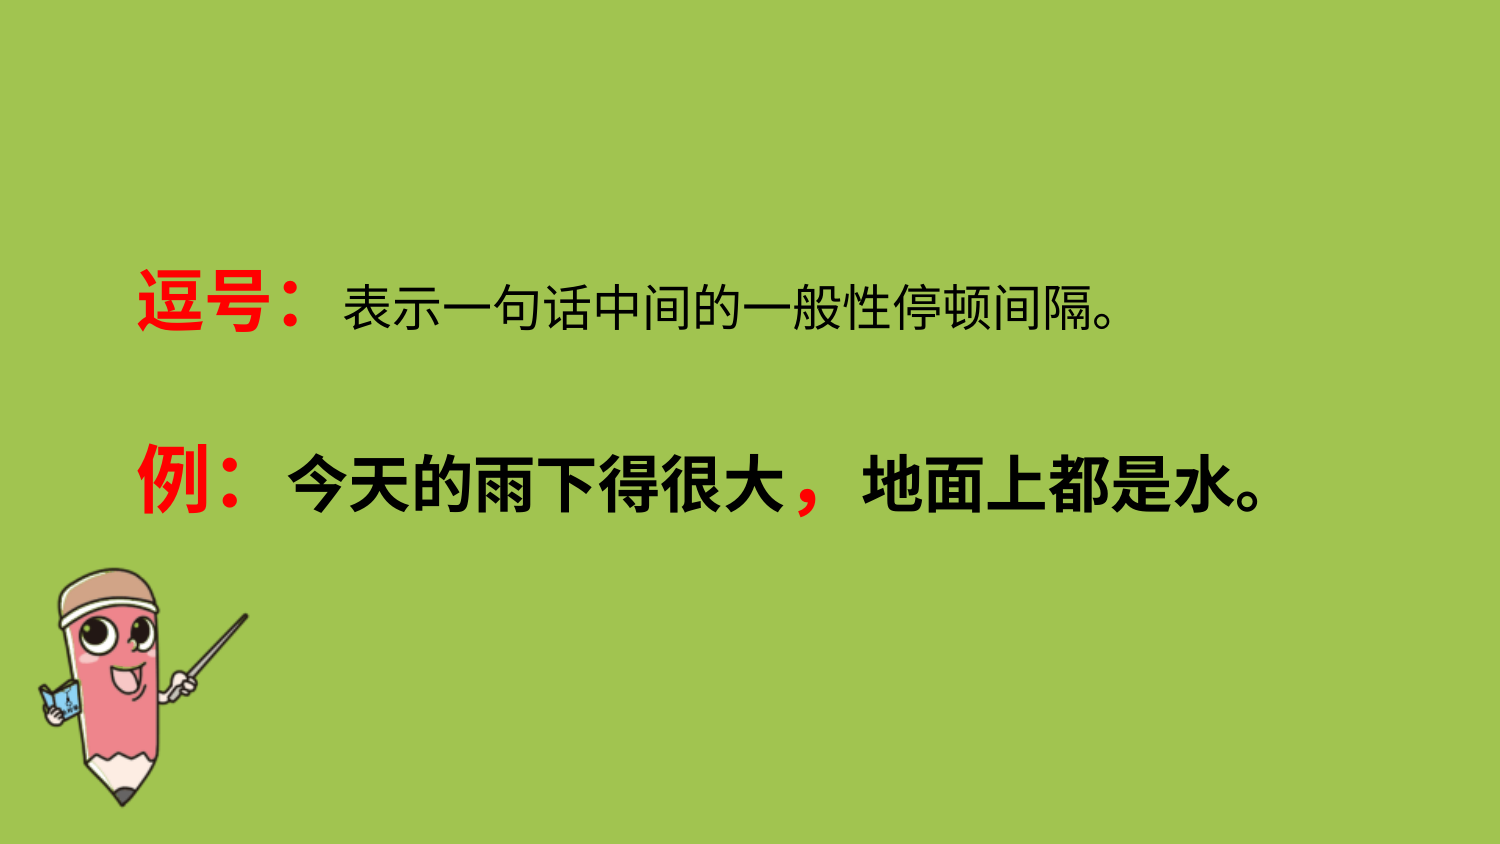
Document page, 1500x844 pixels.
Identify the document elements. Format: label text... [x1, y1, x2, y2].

text_box 例：今天的雨下得很大，地面上都是水。 [124, 400, 1481, 529]
picture [15, 565, 259, 810]
text_box 逗号：表示一句话中间的一般性停顿间隔。 [124, 227, 1205, 346]
